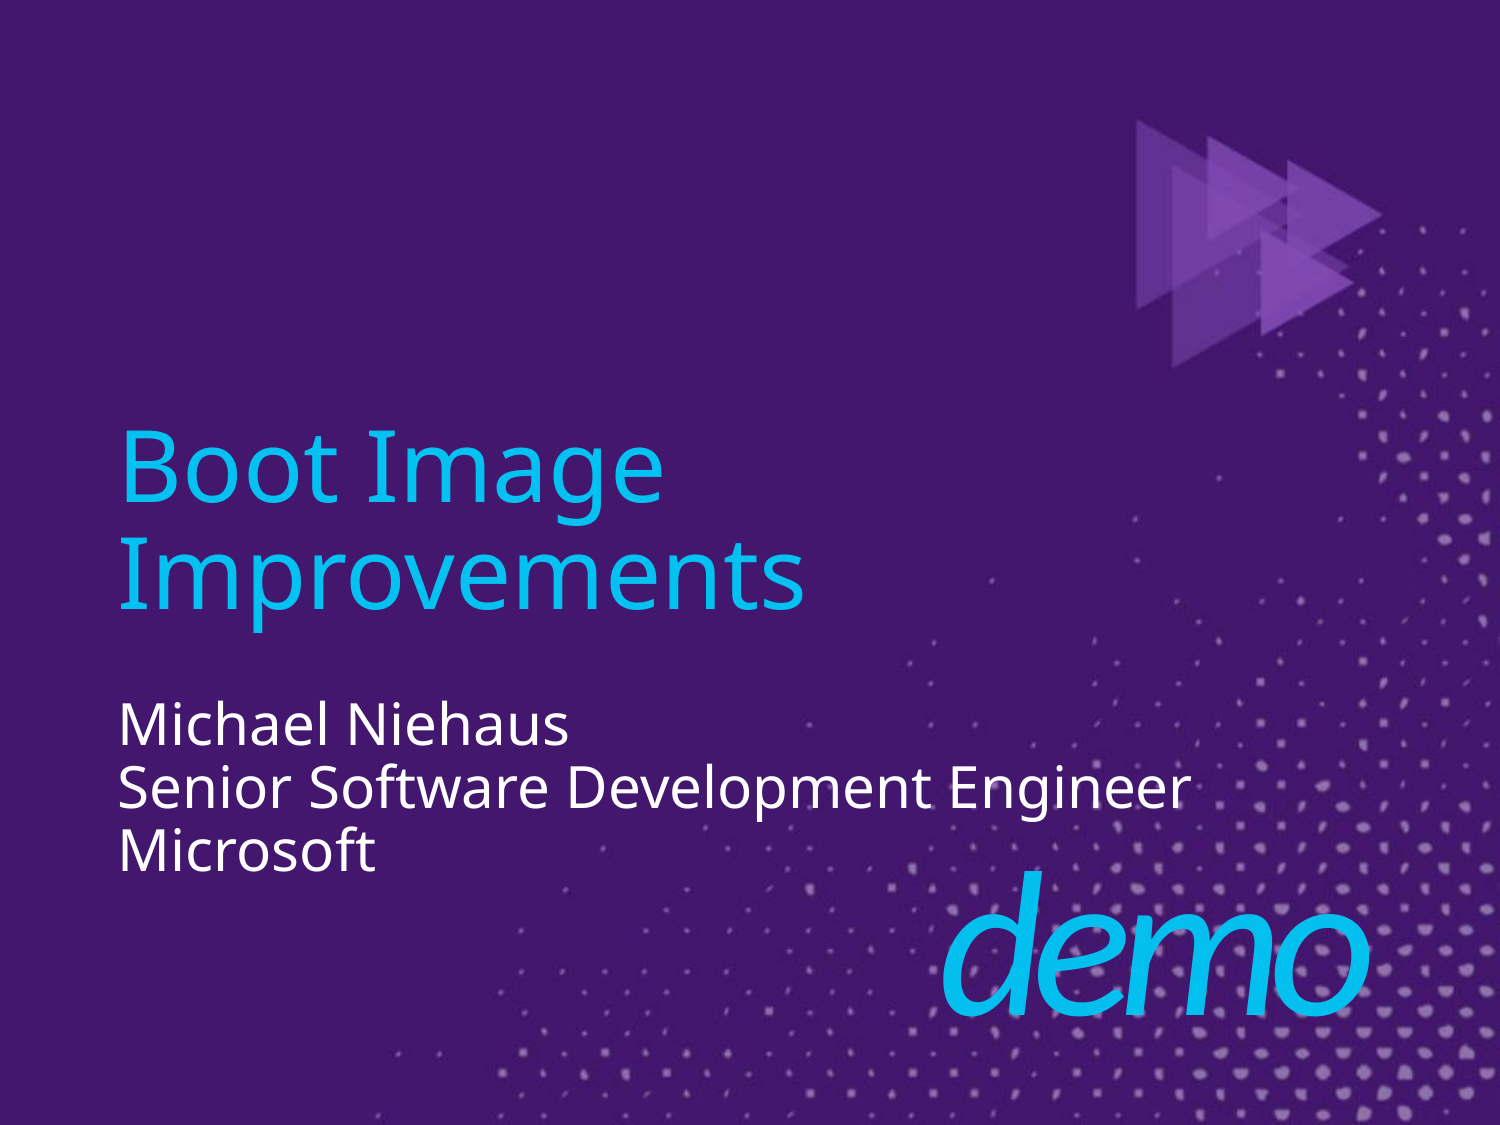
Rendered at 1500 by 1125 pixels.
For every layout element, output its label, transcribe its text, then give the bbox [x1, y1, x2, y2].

title Boot Image Improvements [102, 398, 1251, 649]
picture [0, 0, 1500, 1125]
subtitle Michael Niehaus Senior Software Development Engineer Microsoft [102, 687, 1251, 764]
list demo [131, 800, 1392, 1027]
